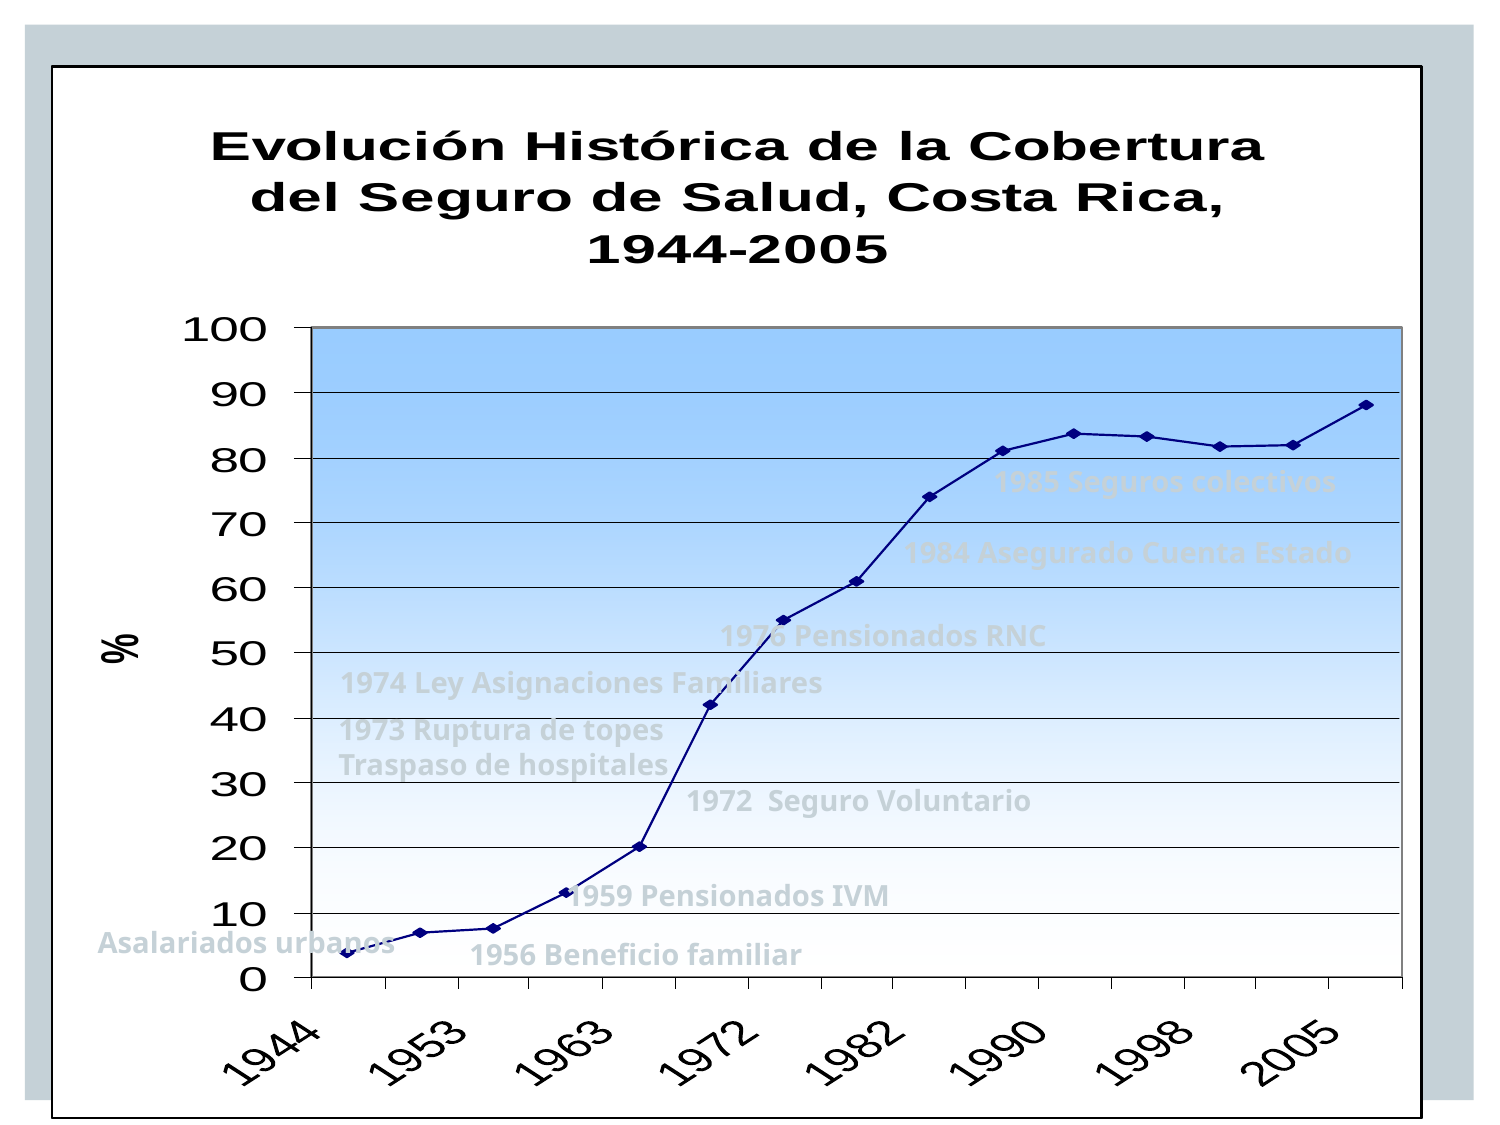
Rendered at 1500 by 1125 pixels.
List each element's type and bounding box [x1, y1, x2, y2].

picture [40, 59, 1436, 1125]
